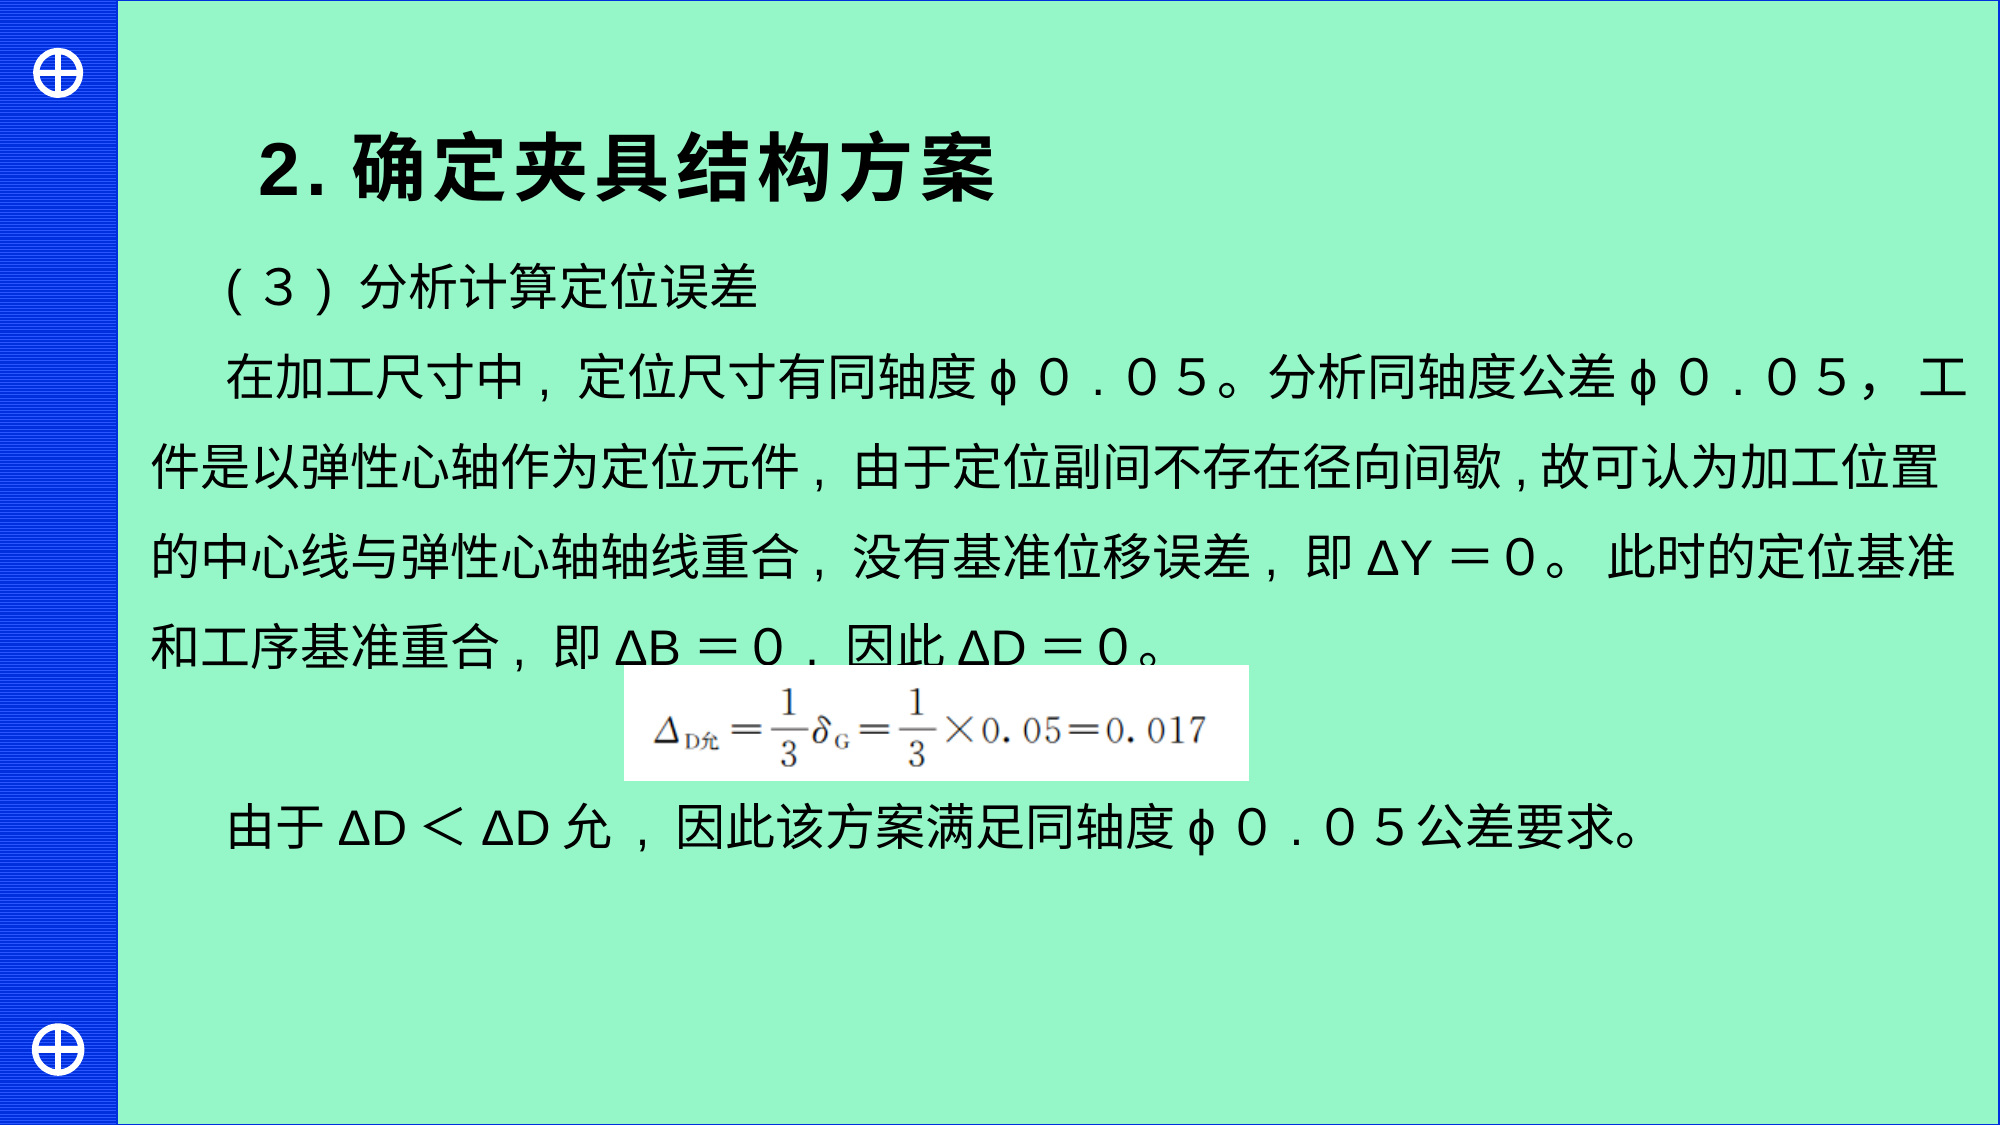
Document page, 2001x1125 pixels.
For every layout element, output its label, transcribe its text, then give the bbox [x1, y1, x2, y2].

text_box (３) 分析计算定位误差 在加工尺寸中, 定位尺寸有同轴度ϕ０.０５。分析同轴度公差ϕ０.０５， 工件是以弹性心轴作为定位元件, 由于定位副间不存在径向间歇,故可认为加工位置的中心线与弹性心轴轴线重合, 没有基准位移误差, 即ΔY＝０。 此时的定位基准和工序基准重合, 即ΔB＝０, 因此ΔD＝０。 由于ΔD＜ΔD允 , 因此该方案满足同轴度ϕ０.０５公差要求。 [135, 217, 1991, 863]
text_box 2.确定夹具结构方案 [135, 96, 1423, 217]
picture [624, 665, 1249, 781]
